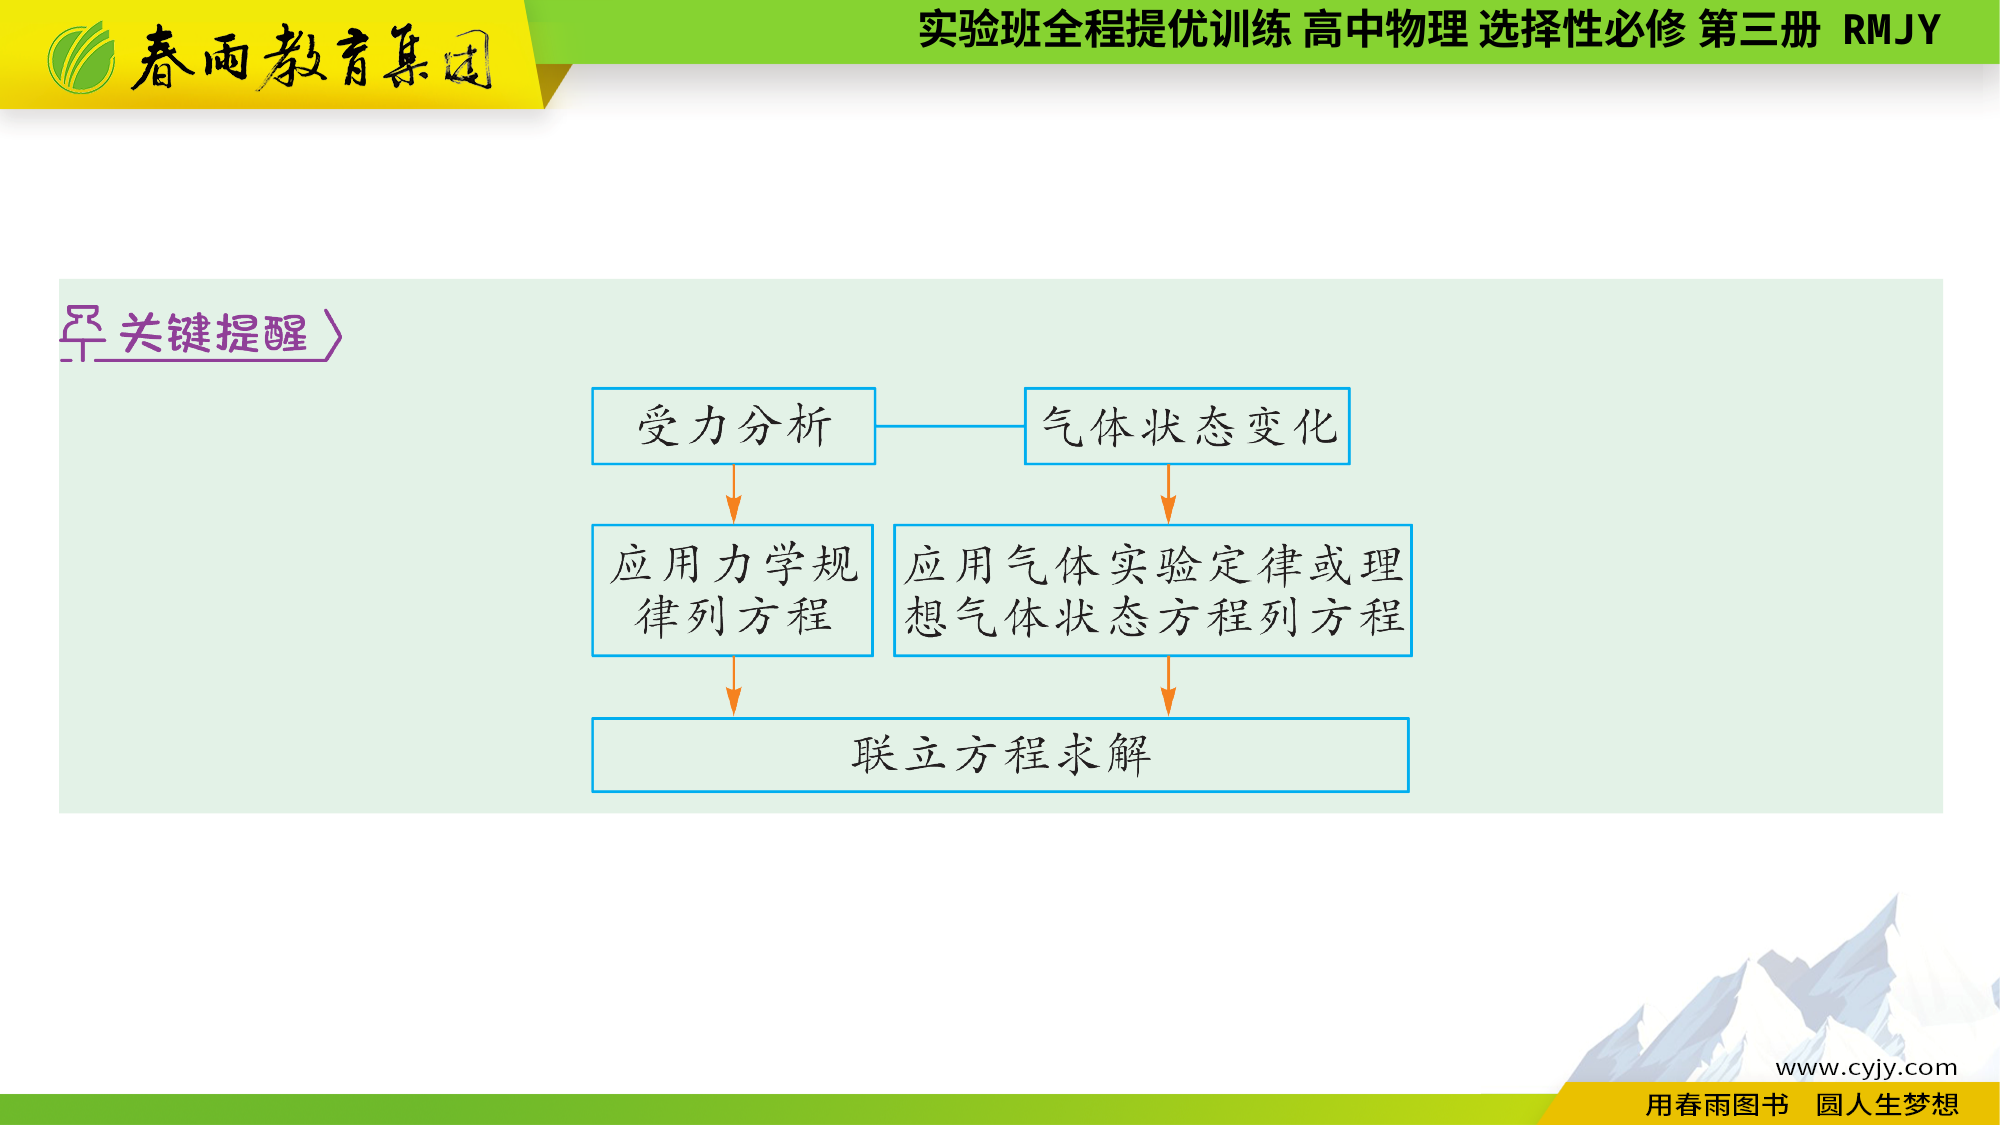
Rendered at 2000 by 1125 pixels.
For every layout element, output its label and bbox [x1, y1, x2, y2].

list [59, 278, 1944, 814]
picture [0, 0, 2000, 1125]
